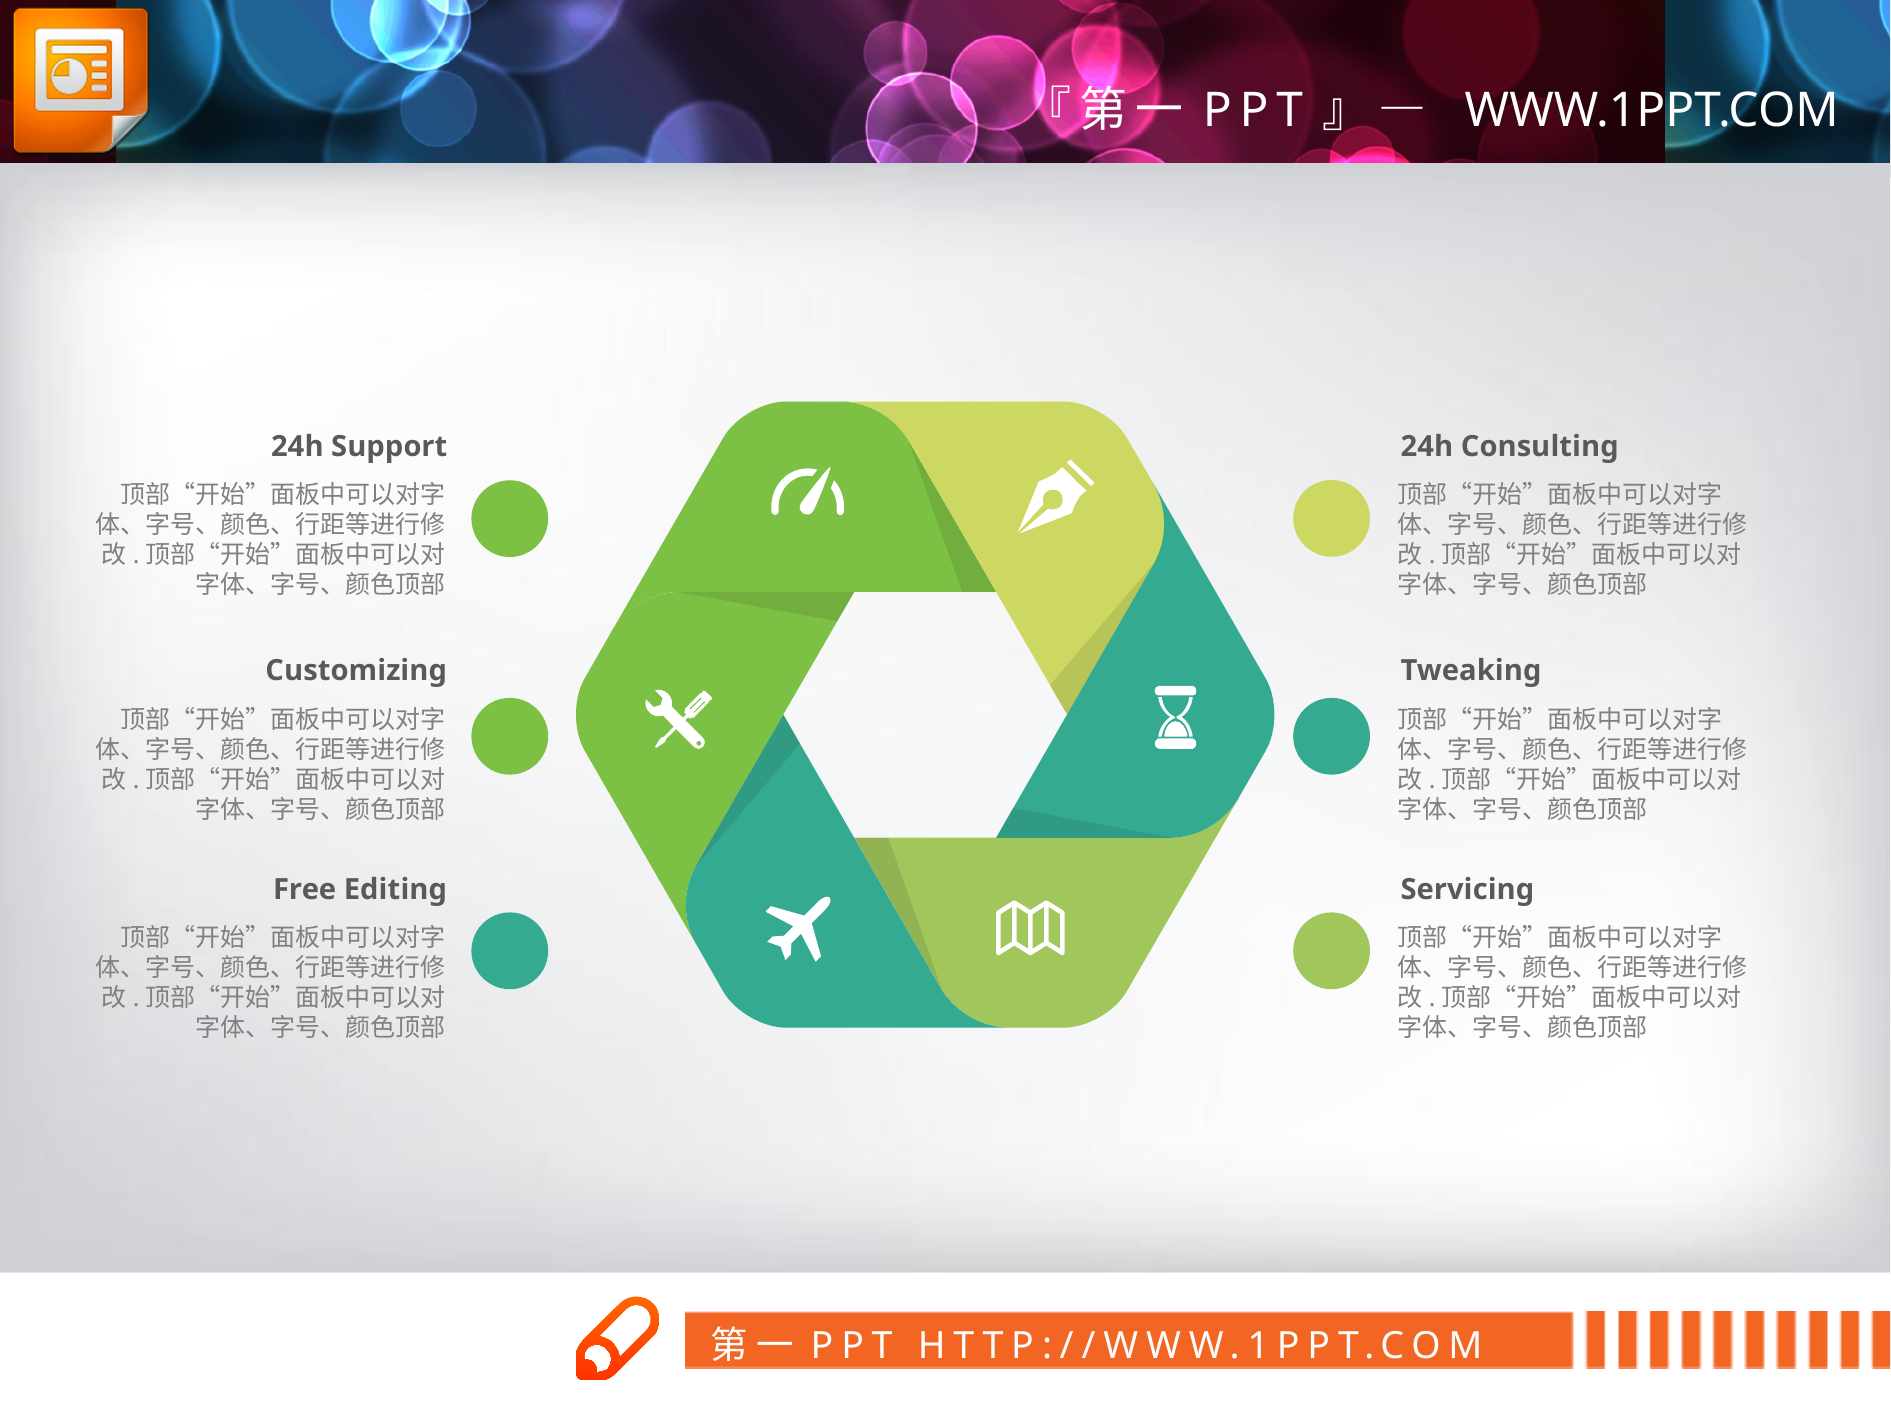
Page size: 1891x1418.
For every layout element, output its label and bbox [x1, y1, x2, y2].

text_box [1293, 697, 1371, 775]
text_box [1385, 647, 1750, 825]
text_box [471, 912, 549, 990]
picture [0, 0, 1891, 1275]
text_box [471, 697, 549, 775]
text_box [94, 422, 463, 601]
text_box [1293, 912, 1371, 990]
text_box [94, 647, 463, 825]
text_box [1293, 479, 1371, 557]
text_box [1385, 865, 1750, 1044]
text_box [94, 865, 463, 1044]
picture [685, 1311, 1891, 1369]
text_box [471, 480, 549, 558]
text_box [572, 401, 1278, 1028]
text_box [1385, 422, 1750, 601]
